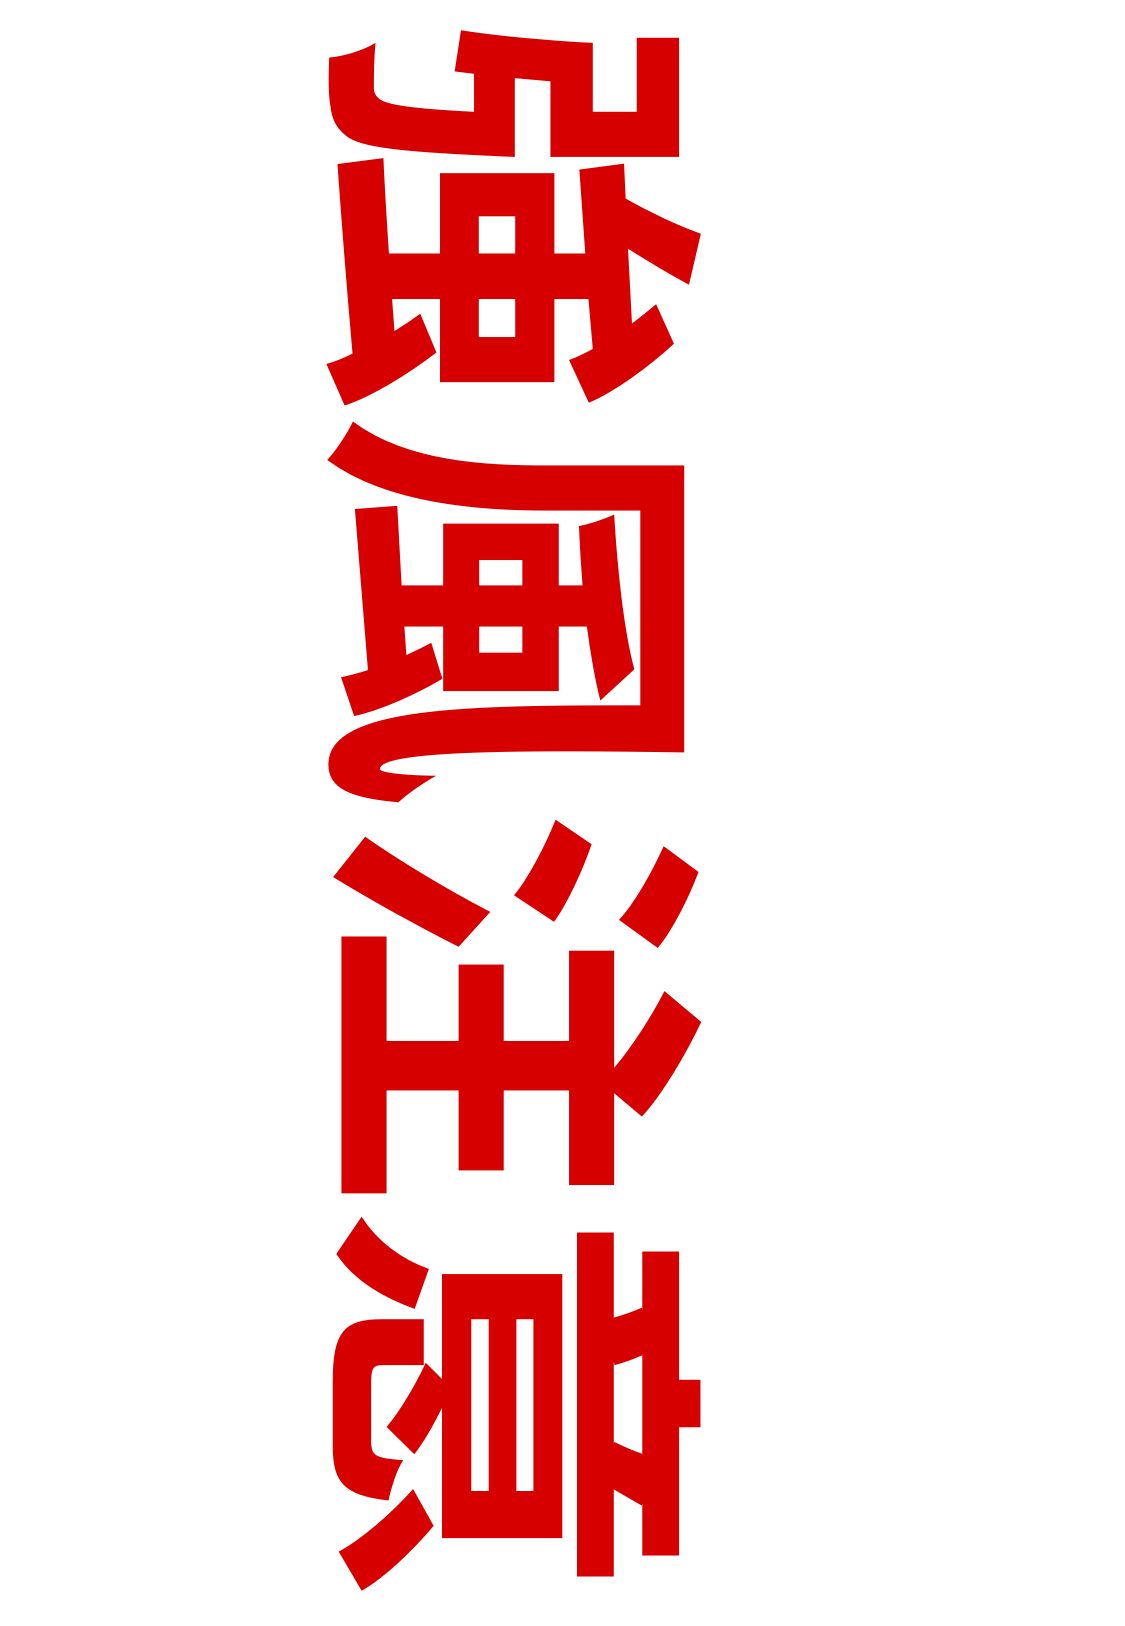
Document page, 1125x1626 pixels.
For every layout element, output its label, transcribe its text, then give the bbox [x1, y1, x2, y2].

text_box 強風注意 [278, 0, 814, 1619]
